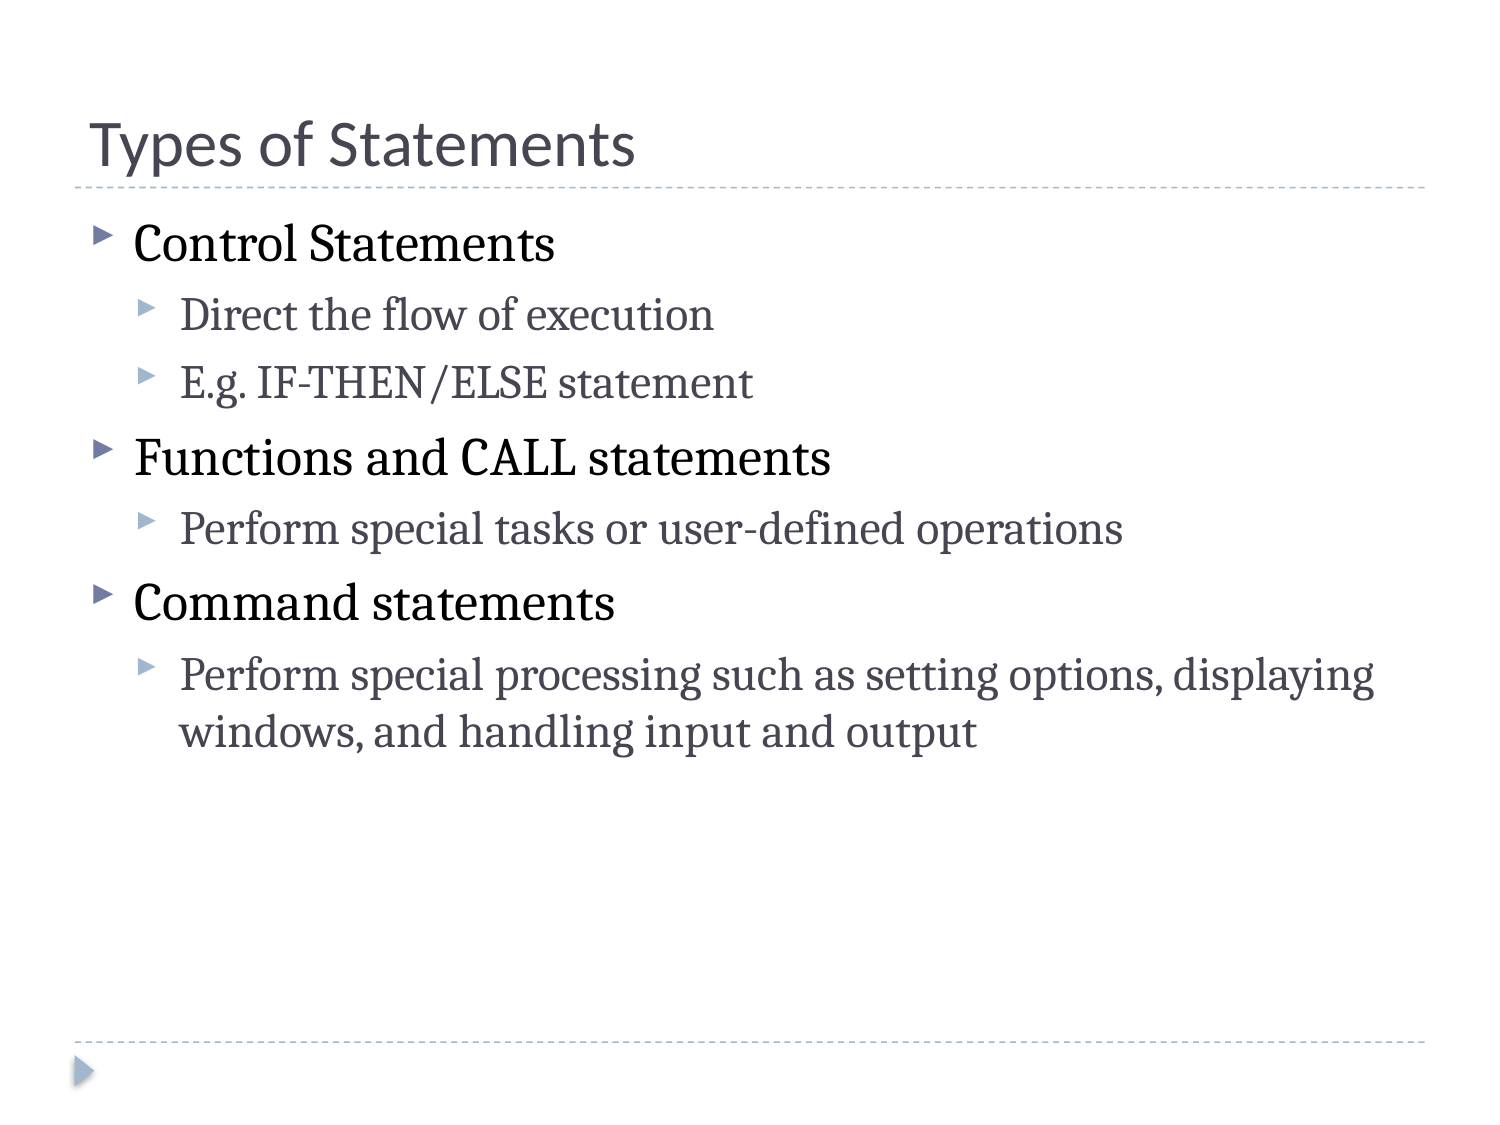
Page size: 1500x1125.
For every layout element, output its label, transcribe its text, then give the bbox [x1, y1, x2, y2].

title Types of Statements [75, 24, 1425, 188]
list Control Statements Direct the flow of execution E.g. IF-THEN/ELSE statement Functions and CALL statements Perform special tasks or user-defined operations Command statements Perform special processing such as setting options, displaying windows, and handling input and output [75, 200, 1425, 1010]
